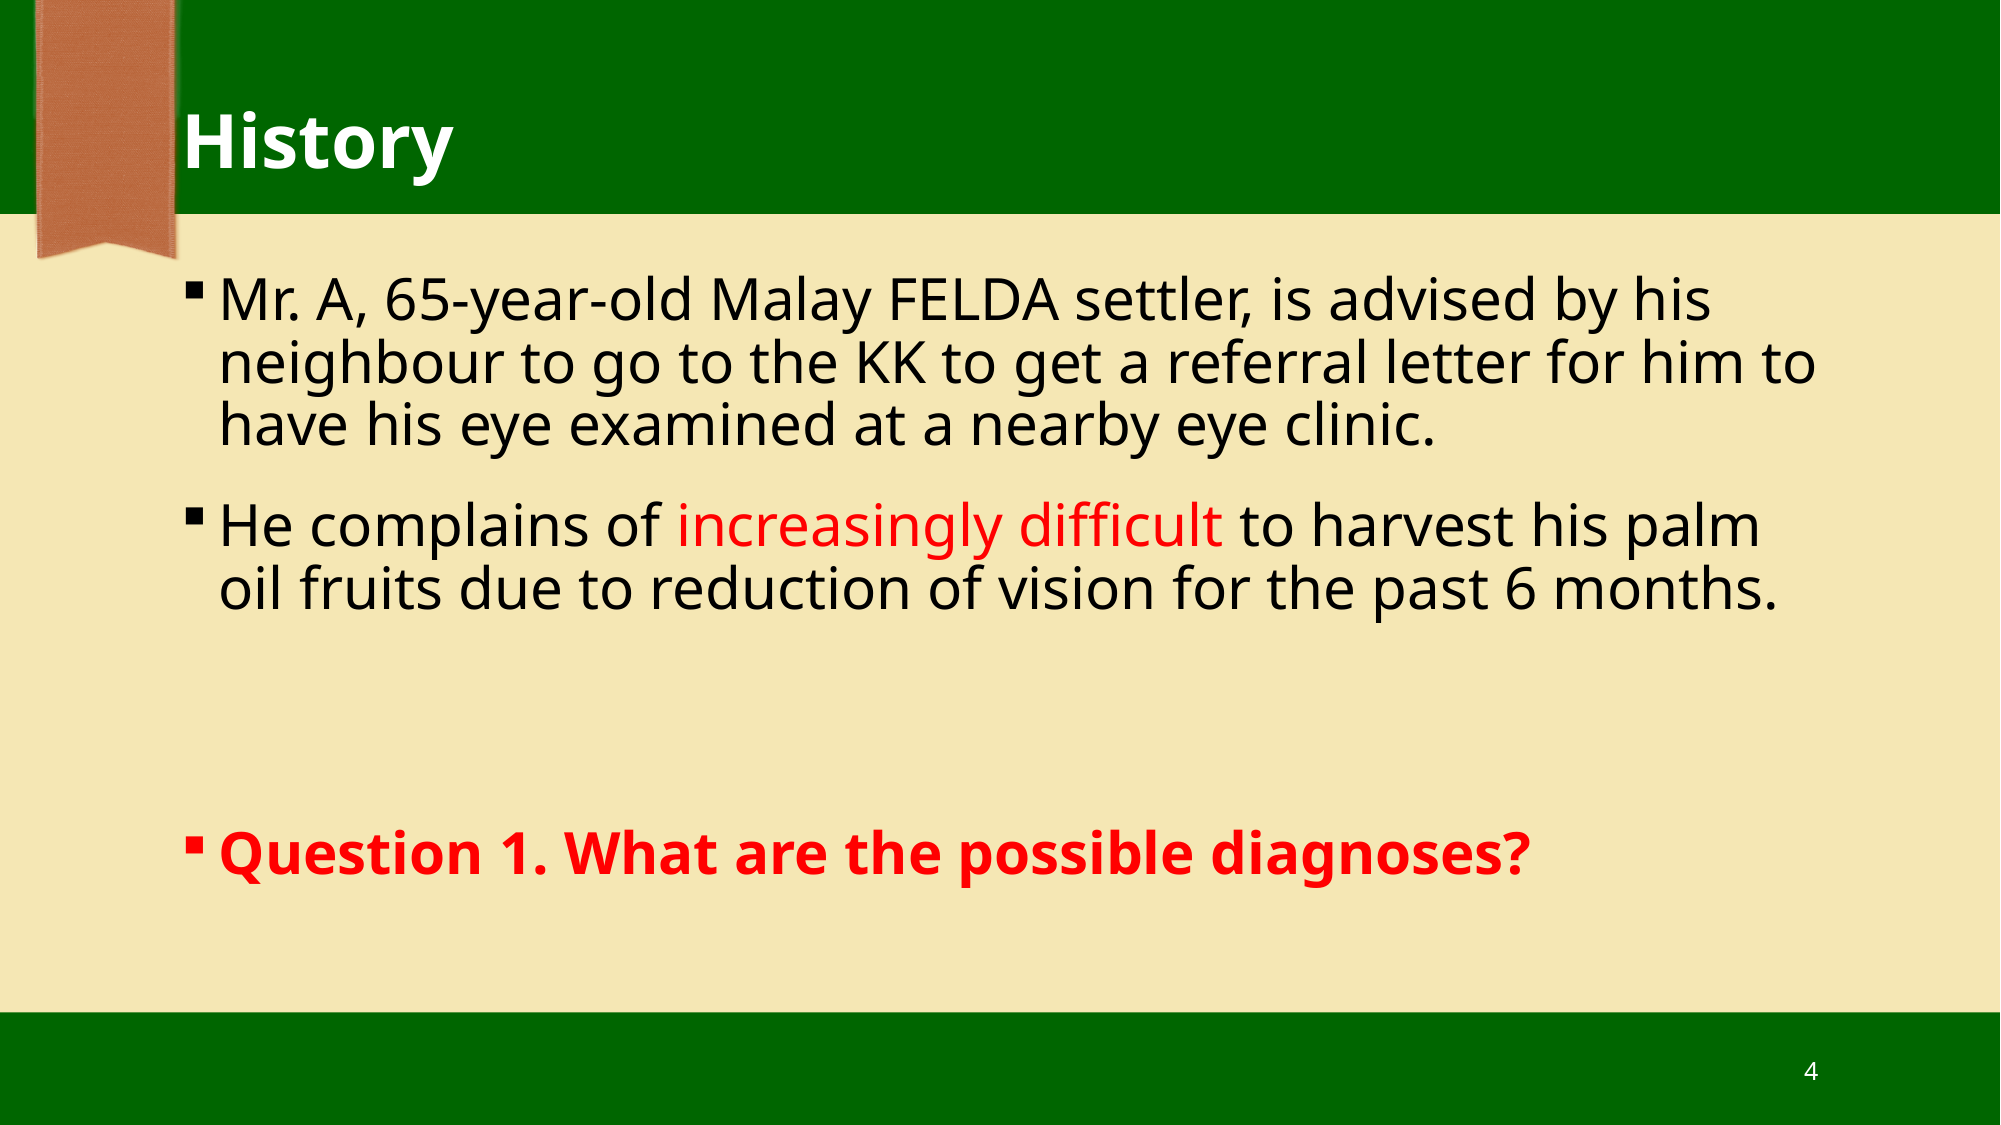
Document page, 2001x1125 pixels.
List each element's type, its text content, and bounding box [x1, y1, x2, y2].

slide_number 4 [1518, 1042, 1819, 1103]
list Mr. A, 65-year-old Malay FELDA settler, is advised by his neighbour to go to the KK to get a referral letter for him to have his eye examined at a nearby eye clinic. He complains of increasingly difficult to harvest his palm oil fruits due to reduction of vision for the past 6 months. Question 1. What are the possible diagnoses? [181, 262, 1819, 1013]
title History [181, 12, 1819, 193]
